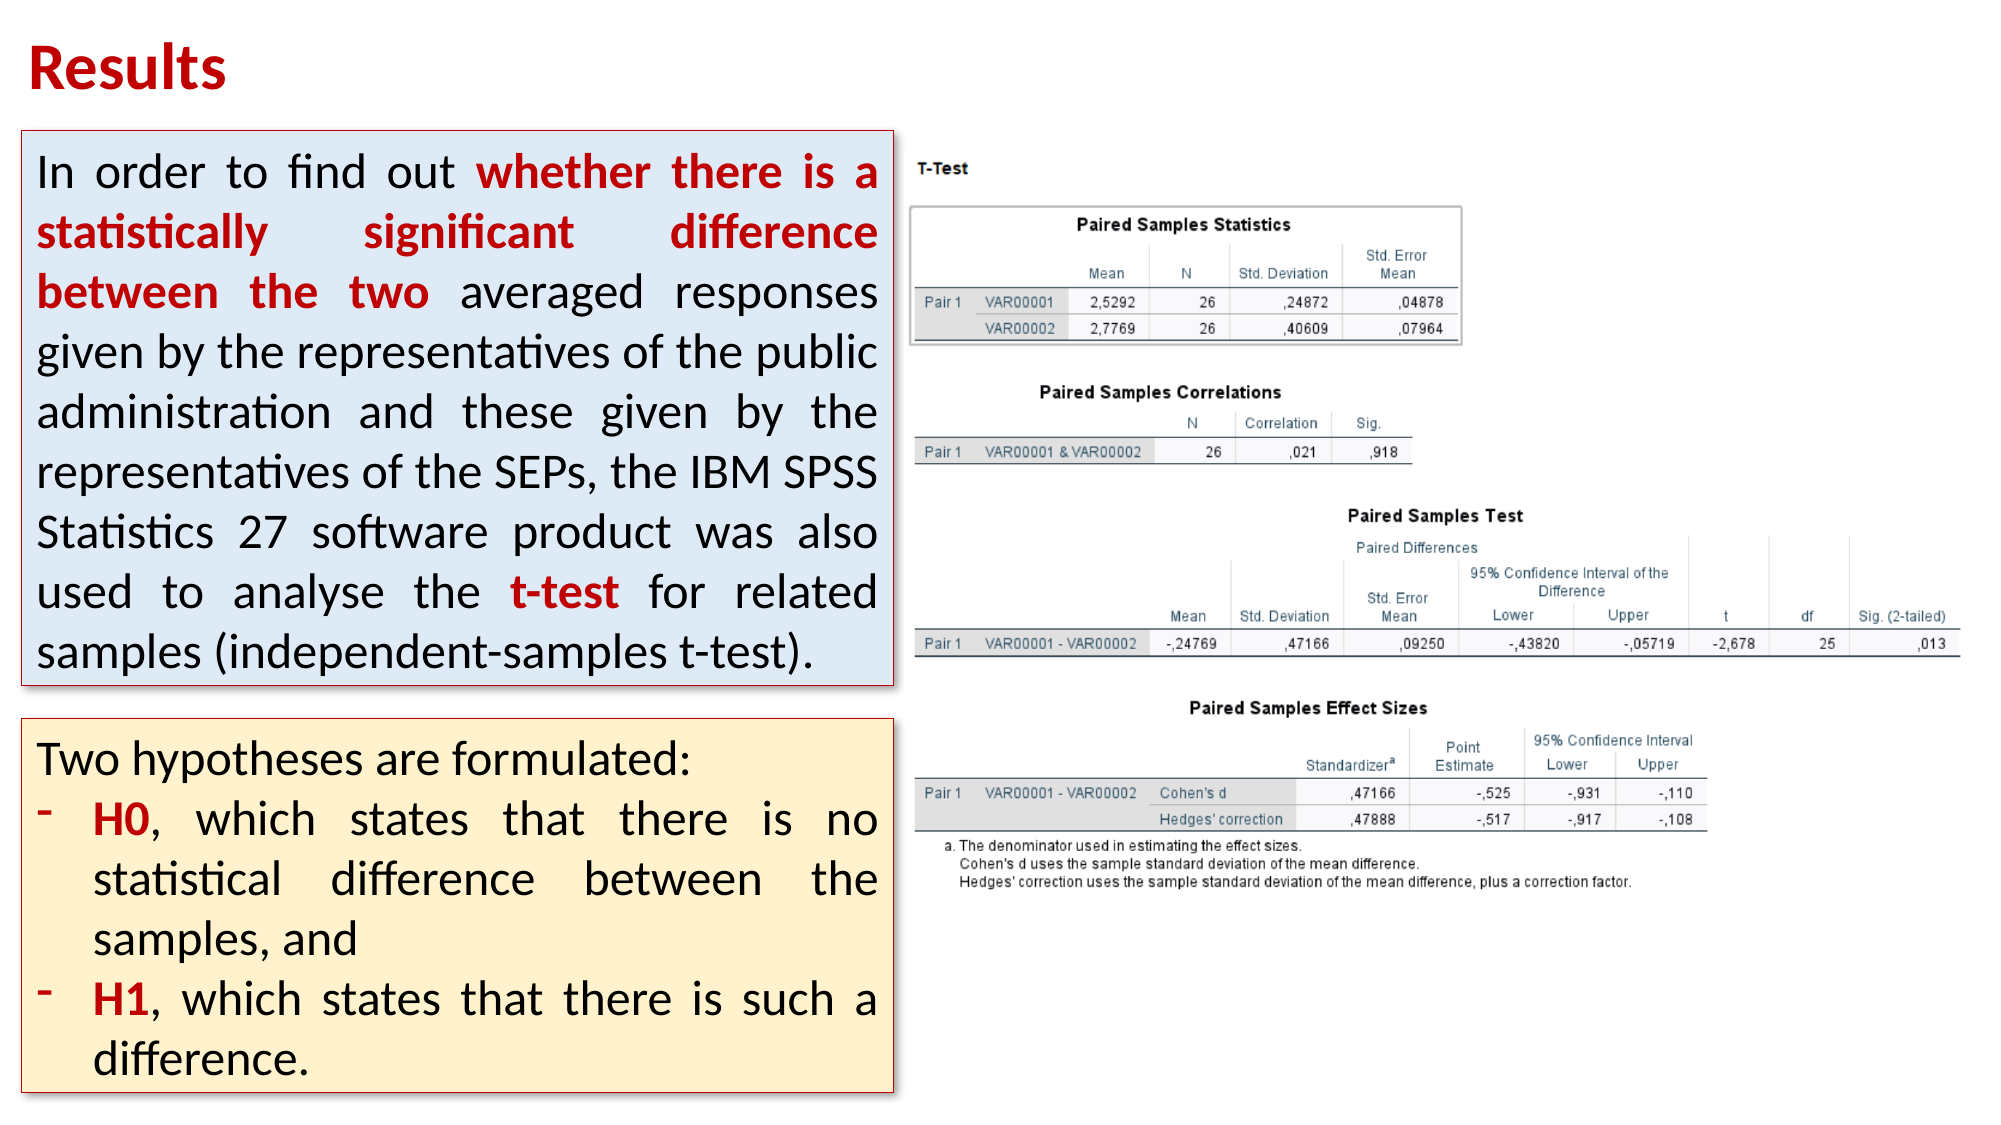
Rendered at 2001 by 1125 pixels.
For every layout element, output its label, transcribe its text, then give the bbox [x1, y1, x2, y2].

picture [904, 155, 1978, 894]
text_box Two hypotheses are formulated: H0, which states that there is no statistical difference between the samples, and H1, which states that there is such a difference. [21, 718, 894, 1093]
text_box In order to find out whether there is a statistically significant difference between the two averaged responses given by the representatives of the public administration and these given by the representatives of the SEPs, the IBM SPSS Statistics 27 software product was also used to analyse the t-test for related samples (independent-samples t-test). [21, 130, 894, 686]
text_box Results [13, 15, 243, 111]
